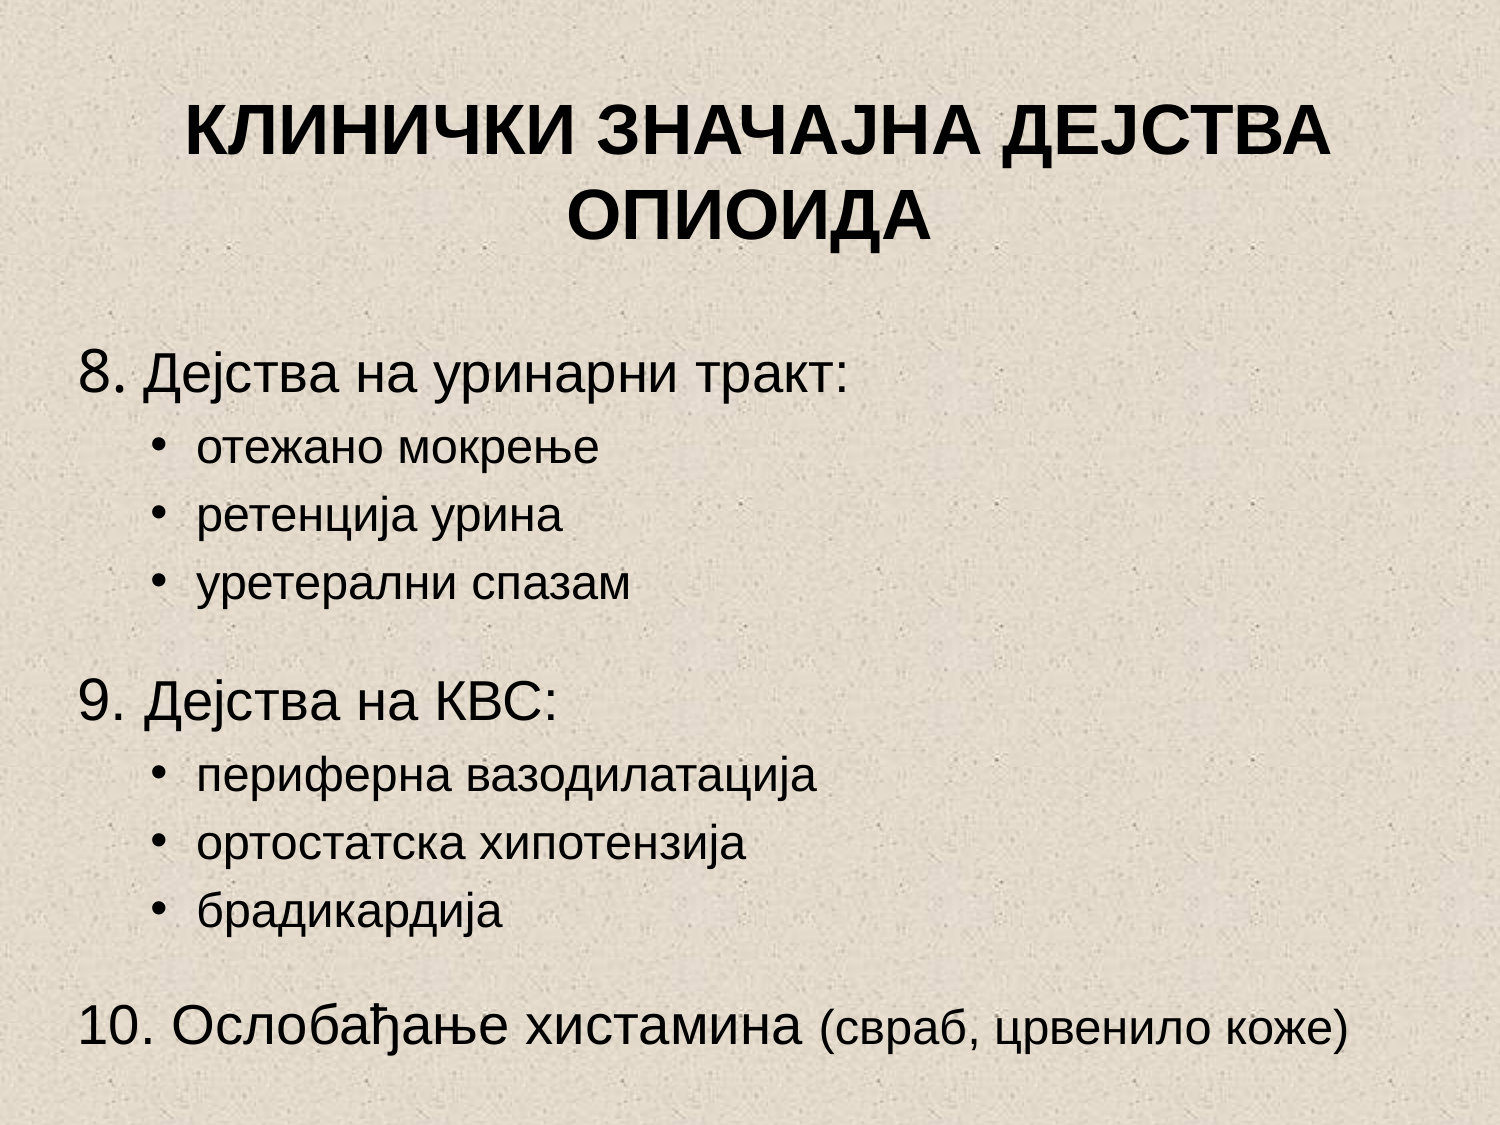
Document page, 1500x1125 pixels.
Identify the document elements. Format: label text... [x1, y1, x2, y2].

title КЛИНИЧКИ ЗНАЧАЈНА ДЕЈСТВА ОПИОИДА [75, 75, 1425, 263]
list 8. Дејства на уринарни тракт: отежано мокрење ретенција урина уретерални спазам 9. Дејства на КВС: периферна вазодилатација ортостатска хипотензија брадикардија 10. Ослобађање хистамина (свраб, црвенило коже) [62, 324, 1463, 1068]
picture [0, 0, 1500, 1125]
